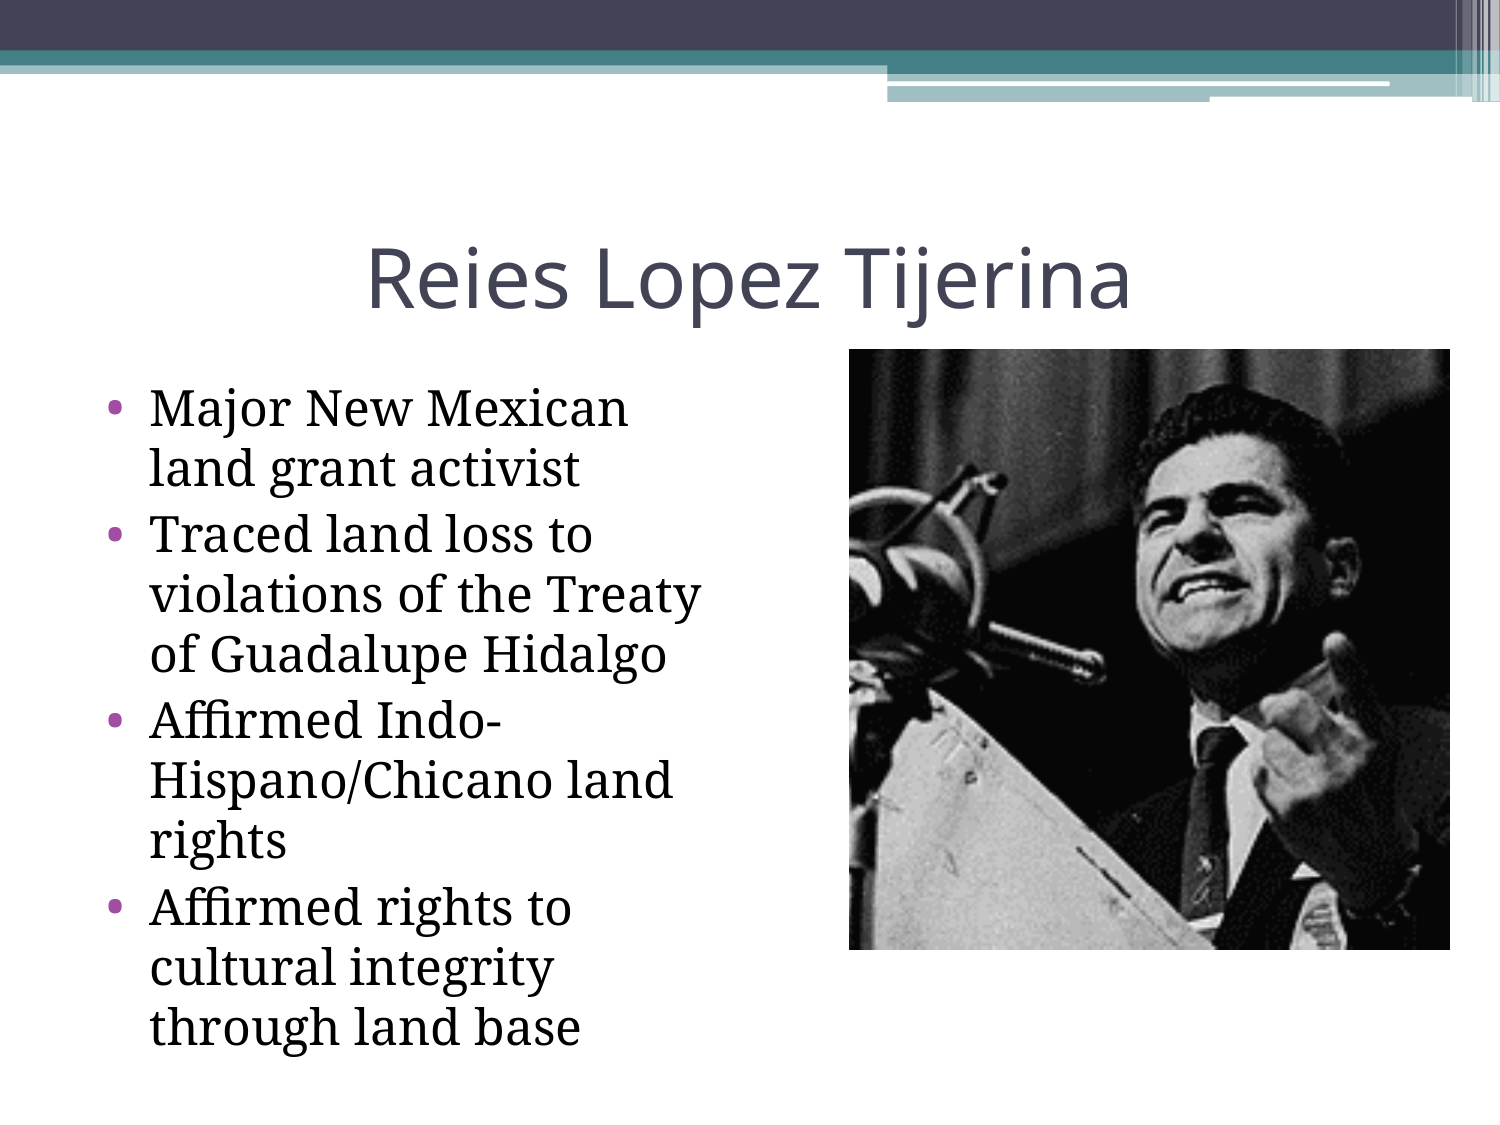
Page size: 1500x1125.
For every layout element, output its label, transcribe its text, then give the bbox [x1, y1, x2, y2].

title Reies Lopez Tijerina [75, 187, 1425, 363]
list Major New Mexican land grant activist Traced land loss to violations of the Treaty of Guadalupe Hidalgo Affirmed Indo-Hispano/Chicano land rights Affirmed rights to cultural integrity through land base [75, 368, 738, 1112]
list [849, 349, 1451, 951]
